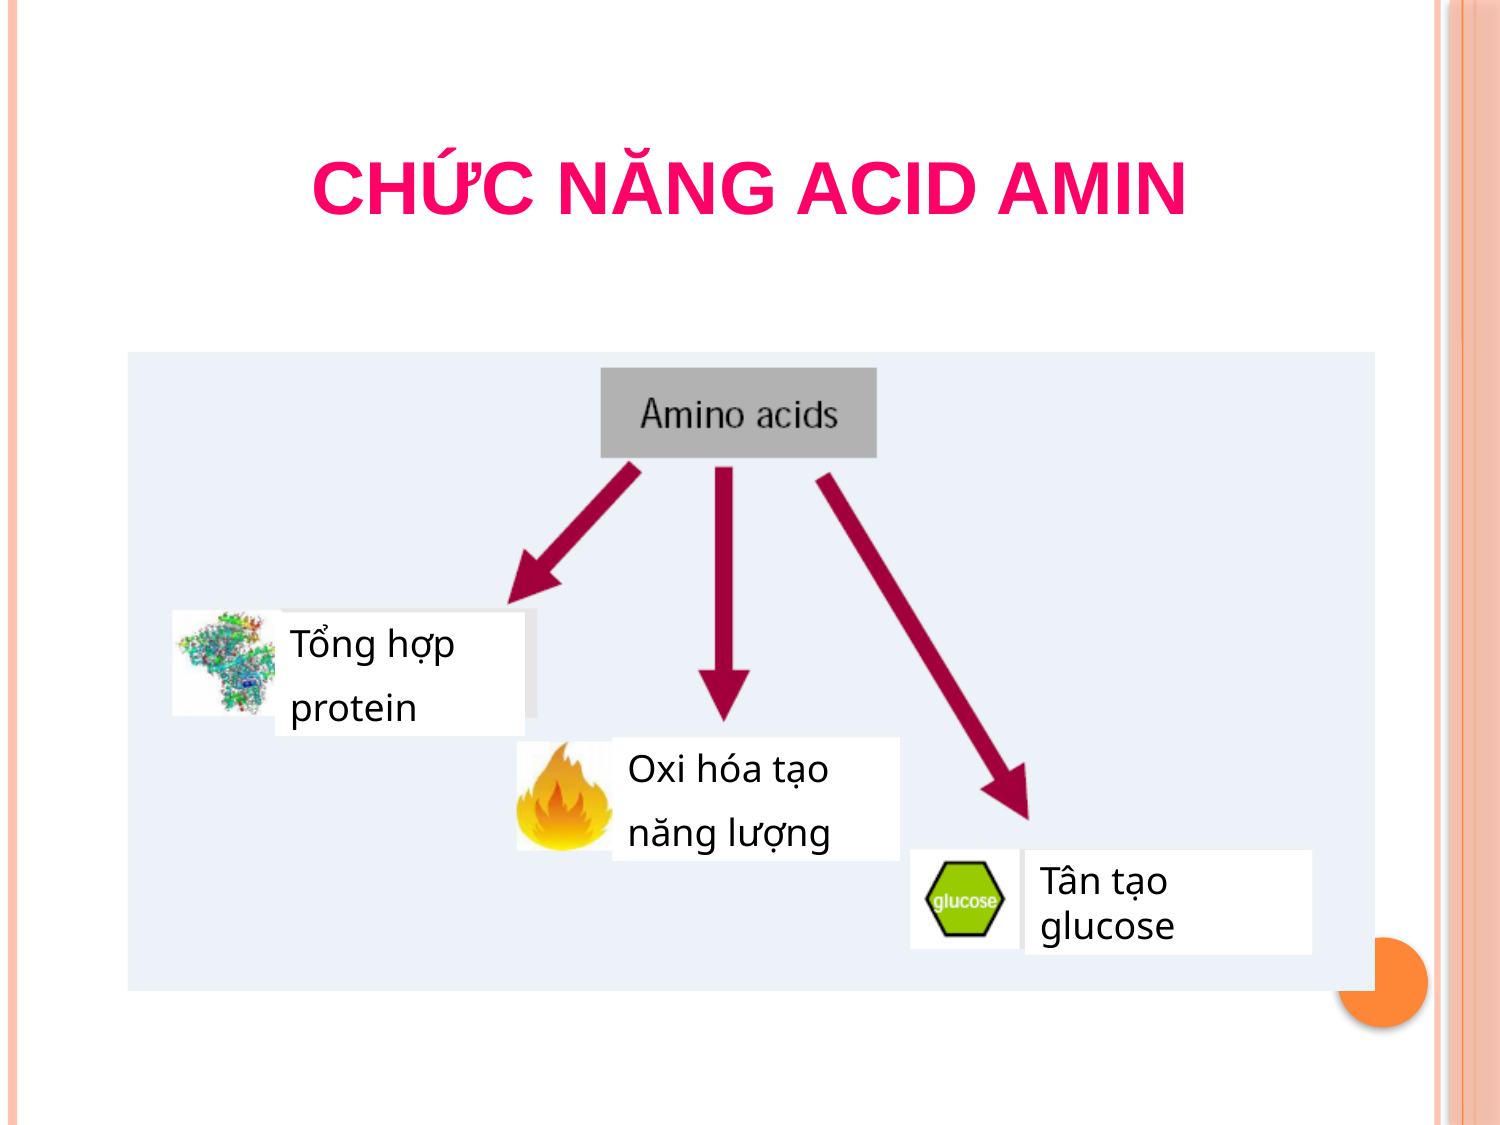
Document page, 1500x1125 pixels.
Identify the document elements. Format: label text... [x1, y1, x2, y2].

title Chức năng acid amin [75, 50, 1425, 237]
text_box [124, 349, 1376, 991]
